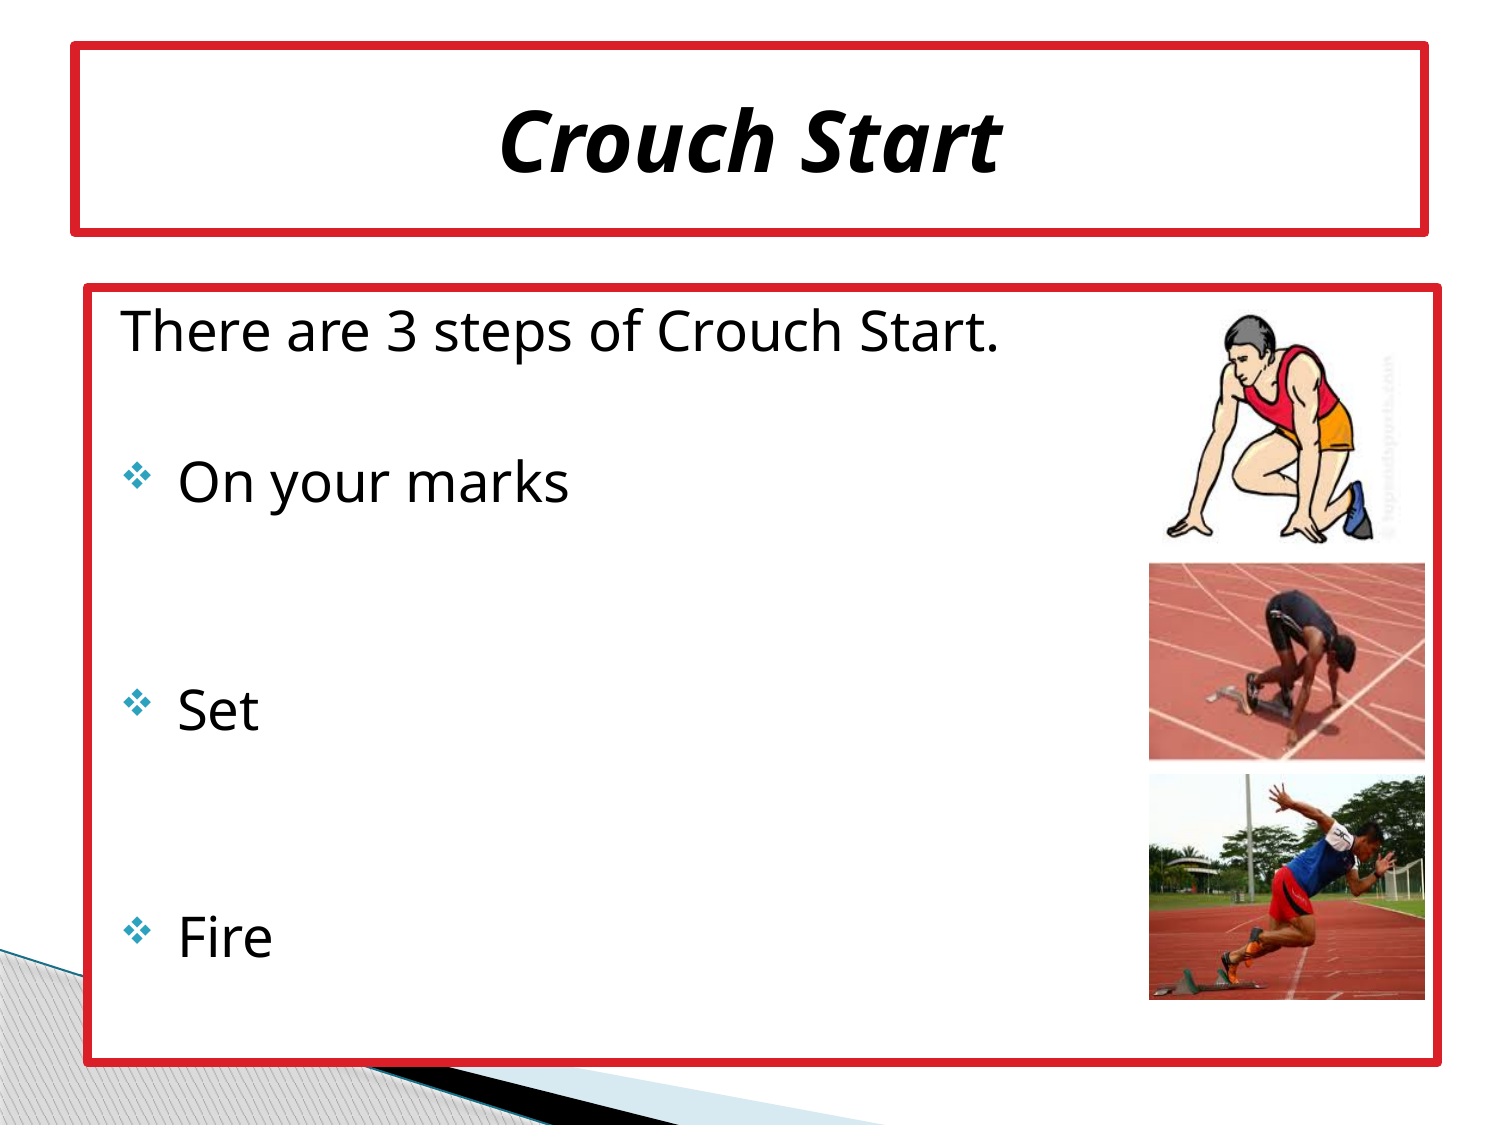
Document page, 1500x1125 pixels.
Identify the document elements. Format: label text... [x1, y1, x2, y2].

picture [1149, 774, 1426, 1001]
picture [1162, 299, 1402, 551]
list There are 3 steps of Crouch Start. On your marks Set Fire [83, 283, 1442, 1067]
picture [1149, 562, 1426, 763]
title Crouch Start [70, 41, 1429, 237]
